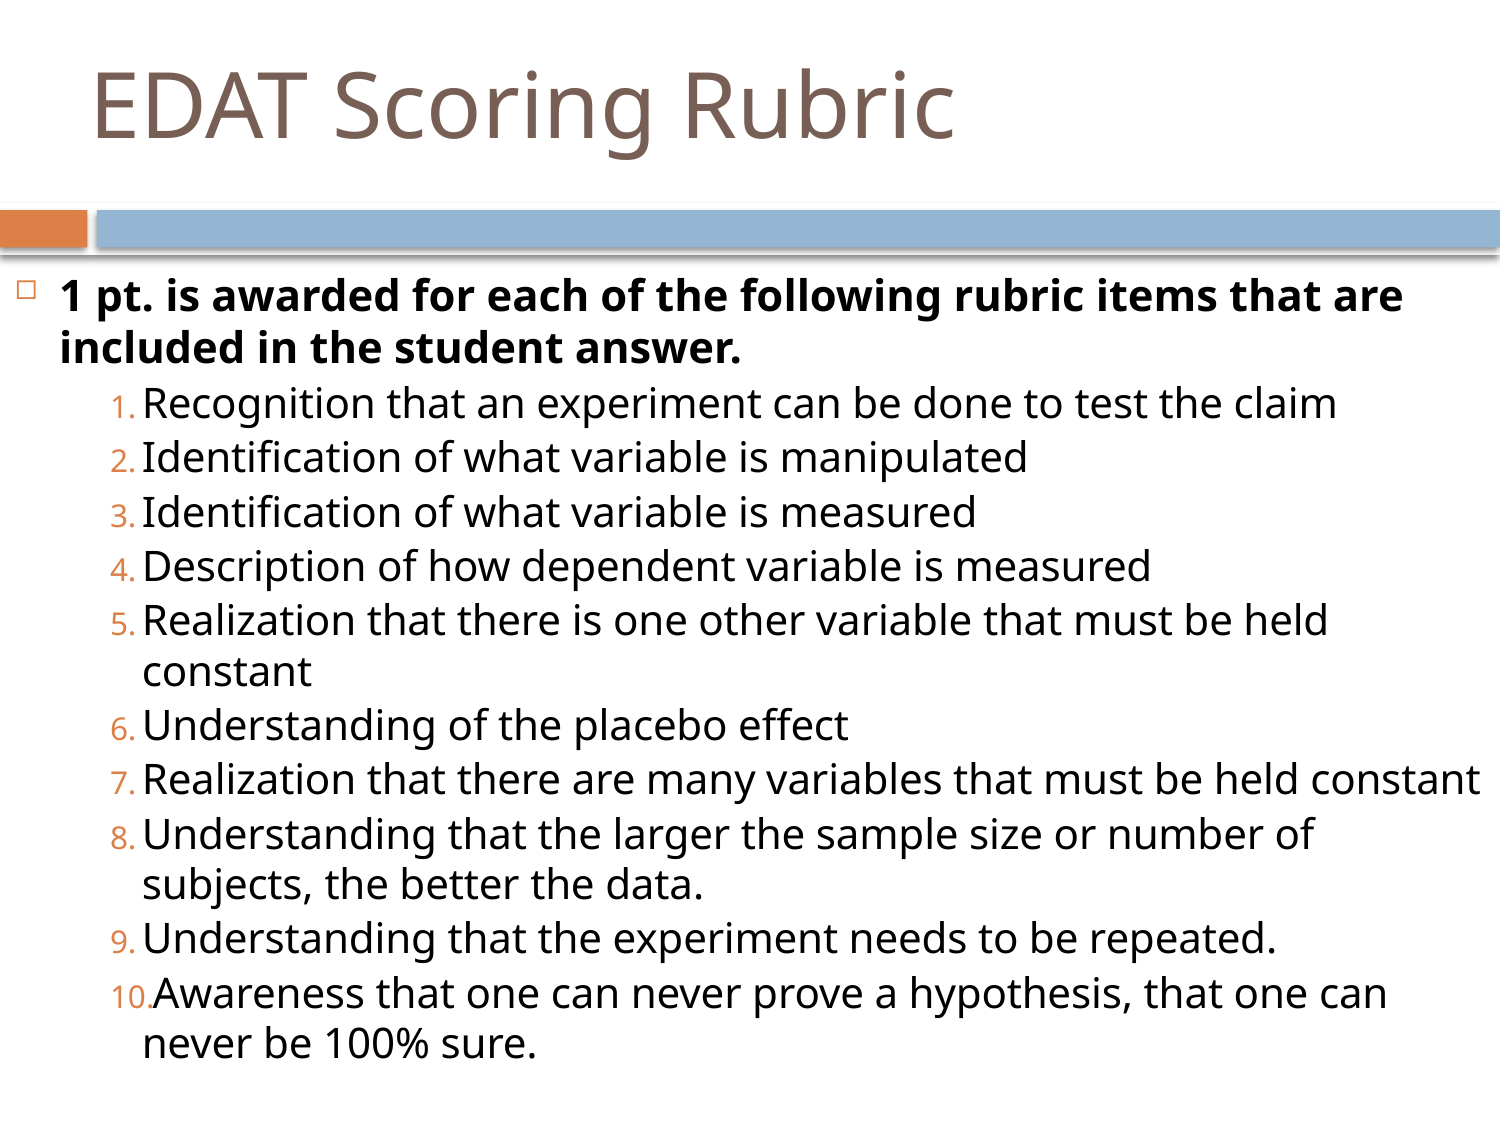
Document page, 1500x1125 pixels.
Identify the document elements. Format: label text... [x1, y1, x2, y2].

list 1 pt. is awarded for each of the following rubric items that are included in the student answer. Recognition that an experiment can be done to test the claim Identification of what variable is manipulated Identification of what variable is measured Description of how dependent variable is measured Realization that there is one other variable that must be held constant Understanding of the placebo effect Realization that there are many variables that must be held constant Understanding that the larger the sample size or number of subjects, the better the data. Understanding that the experiment needs to be repeated. Awareness that one can never prove a hypothesis, that one can never be 100% sure. [0, 260, 1500, 1125]
title EDAT Scoring Rubric [75, 8, 1425, 196]
